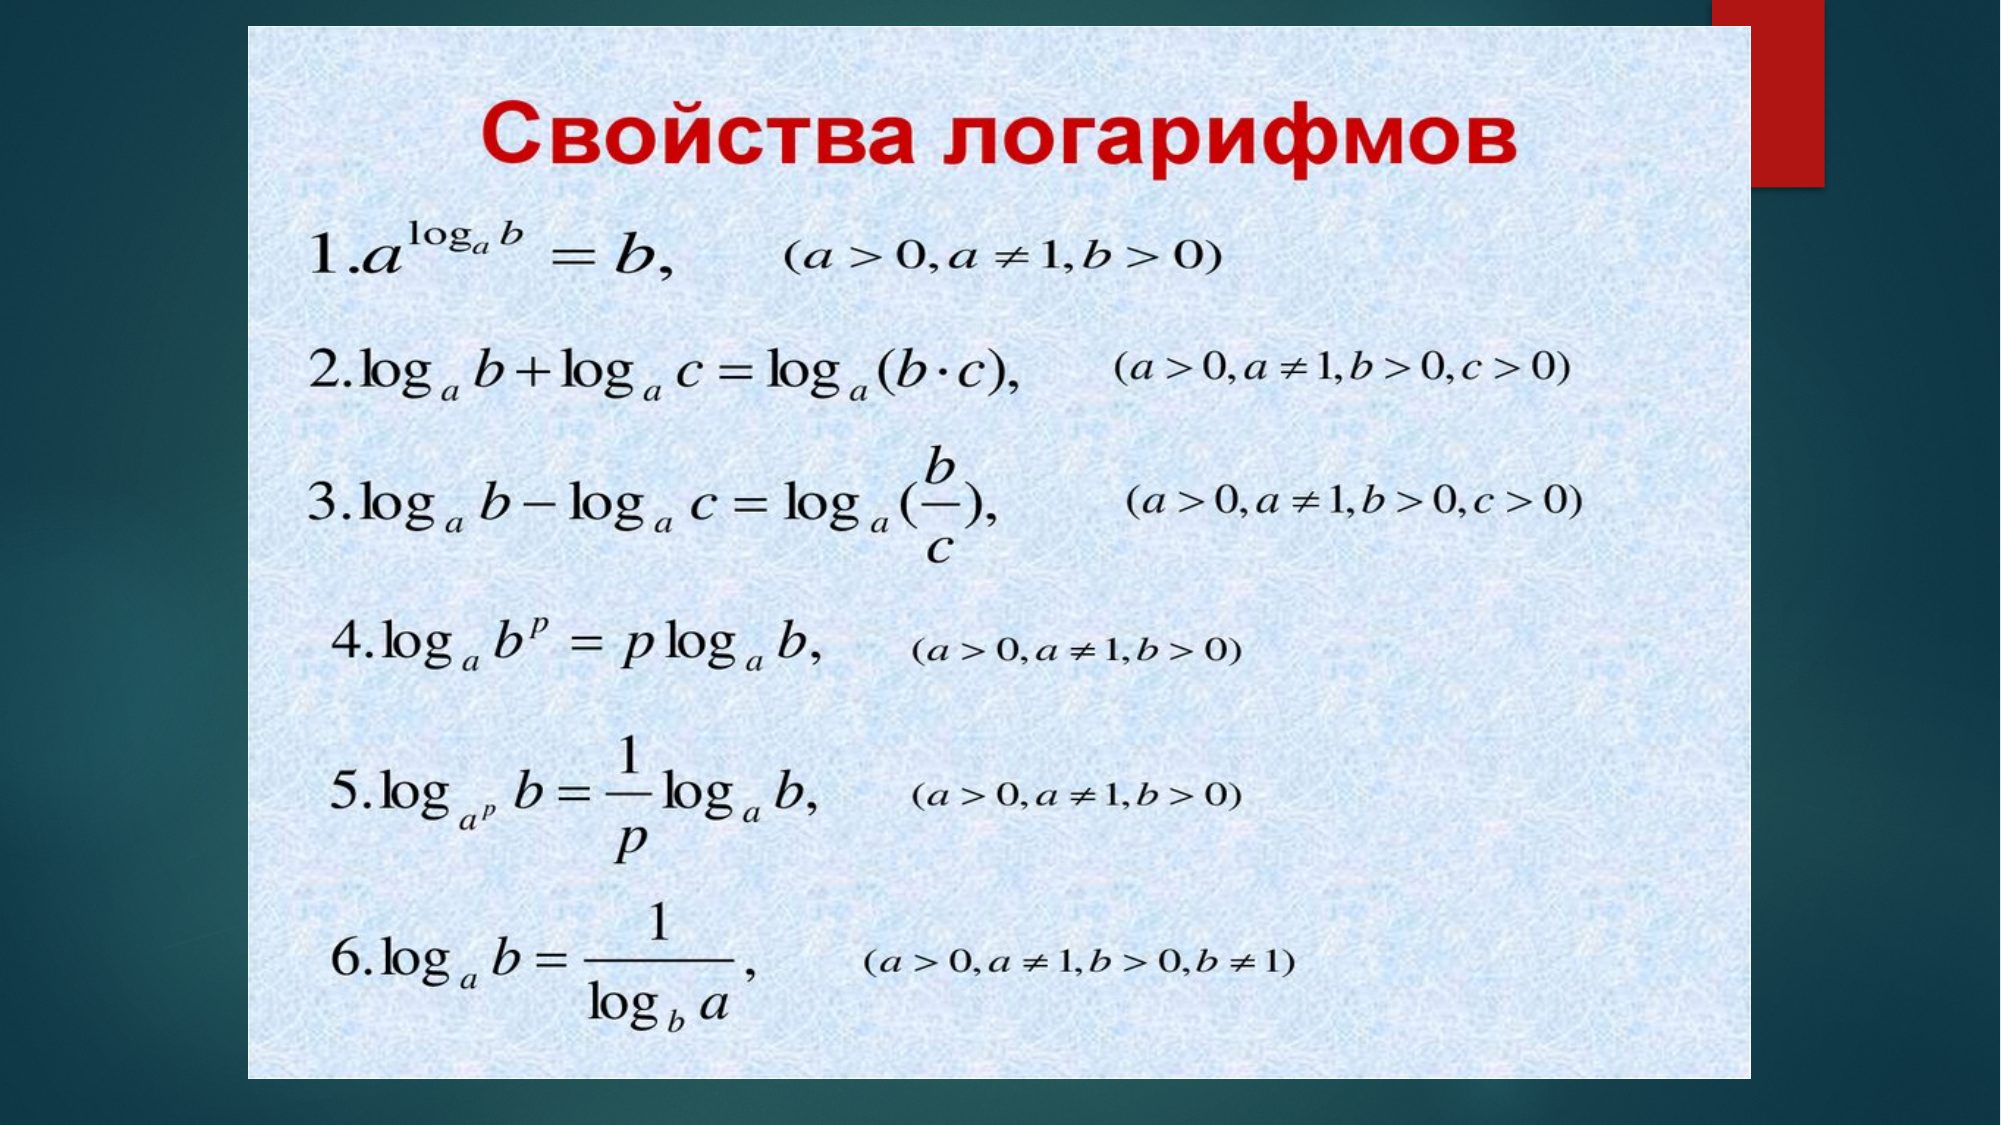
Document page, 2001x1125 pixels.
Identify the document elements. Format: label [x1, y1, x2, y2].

picture [0, 0, 1752, 1125]
